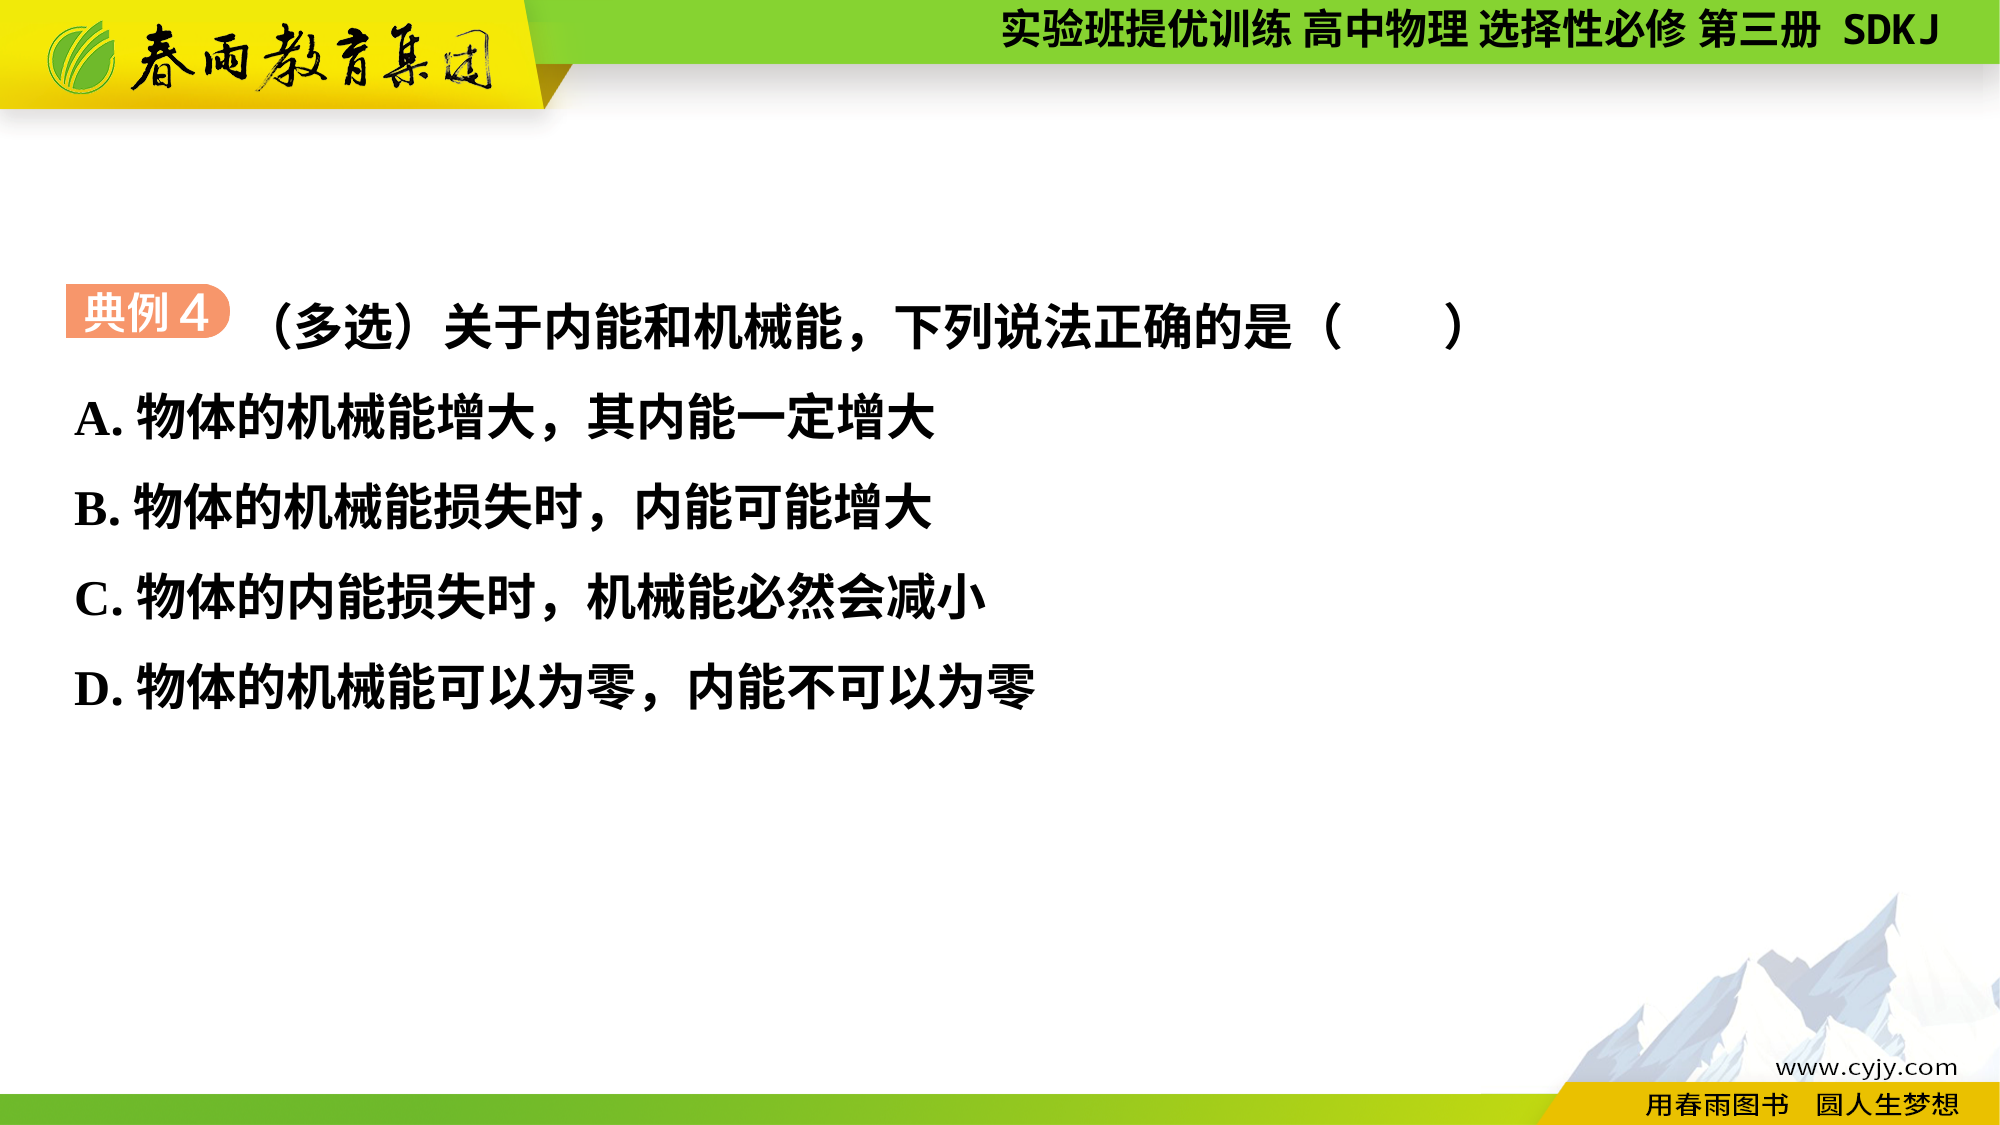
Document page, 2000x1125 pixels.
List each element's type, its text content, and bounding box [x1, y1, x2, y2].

picture [0, 0, 2000, 1125]
list （多选）关于内能和机械能，下列说法正确的是（ ） A.物体的机械能增大，其内能一定增大 B.物体的机械能损失时，内能可能增大 C.物体的内能损失时，机械能必然会减小 D.物体的机械能可以为零，内能不可以为零 [59, 258, 1944, 728]
